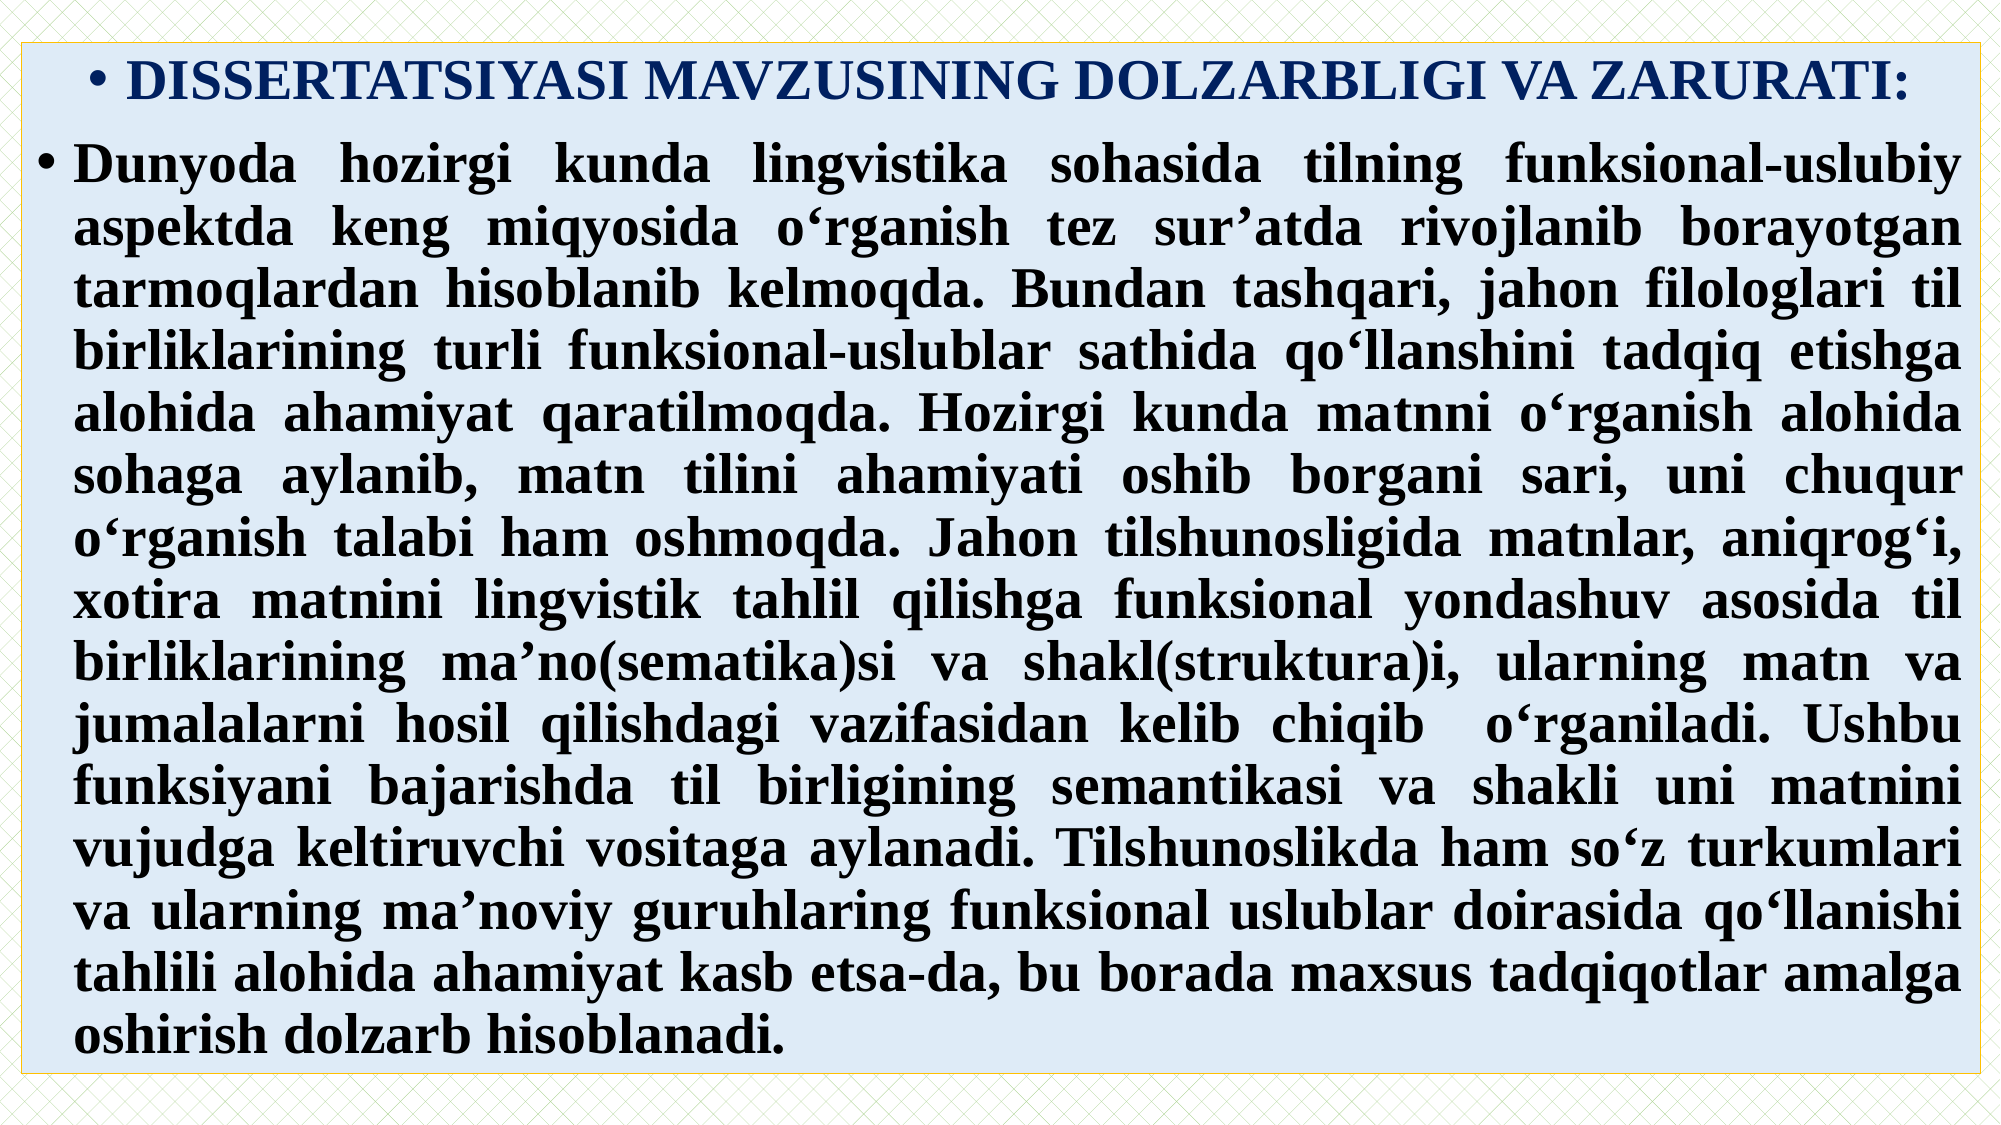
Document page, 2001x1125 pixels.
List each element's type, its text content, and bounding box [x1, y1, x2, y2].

list DISSERTATSIYASI MAVZUSINING DOLZARBLIGI VA ZARURATI: Dunyoda hozirgi kunda lingvistika sohasida tilning funksional-uslubiy aspektda keng miqyosida o‘rganish tez sur’atda rivojlanib borayotgan tarmoqlardan hisoblanib kelmoqda. Bundan tashqari, jahon filologlari til birliklarining turli funksional-uslublar sathida qo‘llanshini tadqiq etishga alohida ahamiyat qaratilmoqda. Hozirgi kunda matnni o‘rganish alohida sohaga aylanib, matn tilini ahamiyati oshib borgani sari, uni chuqur o‘rganish talabi ham oshmoqda. Jahon tilshunosligida matnlar, aniqrog‘i, xotira matnini lingvistik tahlil qilishga funksional yondashuv asosida til birliklarining ma’no(sematika)si va shakl(struktura)i, ularning matn va jumalalarni hosil qilishdagi vazifasidan kelib chiqib o‘rganiladi. Ushbu funksiyani bajarishda til birligining semantikasi va shakli uni matnini vujudga keltiruvchi vositaga aylanadi. Tilshunoslikda ham so‘z turkumlari va ularning ma’noviy guruhlaring funksional uslublar doirasida qo‘llanishi tahlili alohida ahamiyat kasb etsa-da, bu borada maxsus tadqiqotlar amalga oshirish dolzarb hisoblanadi. [21, 42, 1981, 1074]
